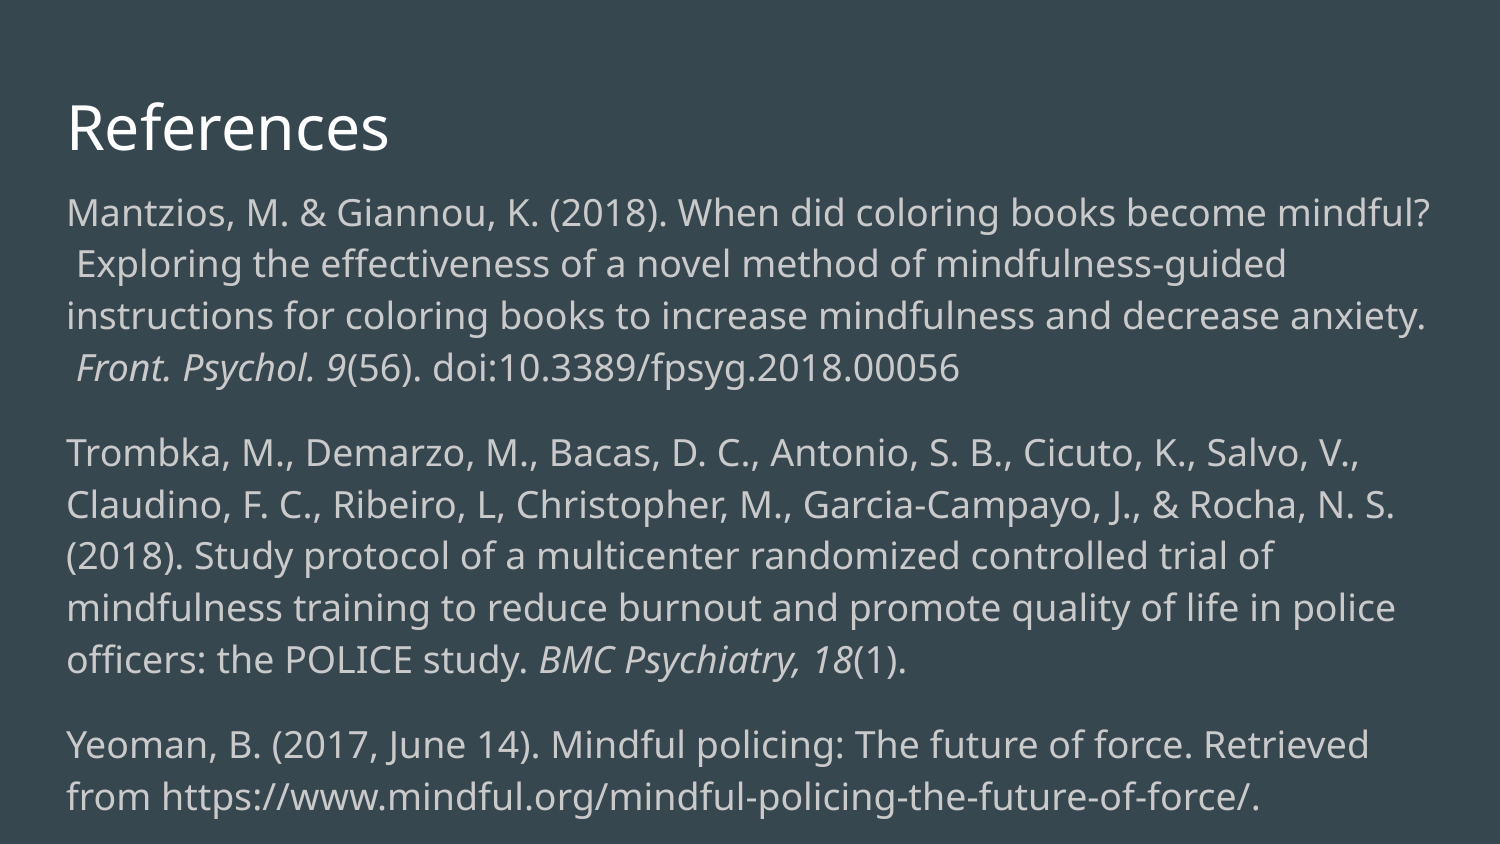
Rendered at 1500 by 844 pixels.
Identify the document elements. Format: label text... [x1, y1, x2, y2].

list Mantzios, M. & Giannou, K. (2018). When did coloring books become mindful? Exploring the effectiveness of a novel method of mindfulness-guided instructions for coloring books to increase mindfulness and decrease anxiety. Front. Psychol. 9(56). doi:10.3389/fpsyg.2018.00056 Trombka, M., Demarzo, M., Bacas, D. C., Antonio, S. B., Cicuto, K., Salvo, V., Claudino, F. C., Ribeiro, L, Christopher, M., Garcia-Campayo, J., & Rocha, N. S. (2018). Study protocol of a multicenter randomized controlled trial of mindfulness training to reduce burnout and promote quality of life in police officers: the POLICE study. BMC Psychiatry, 18(1). Yeoman, B. (2017, June 14). Mindful policing: The future of force. Retrieved from https://www.mindful.org/mindful-policing-the-future-of-force/. [51, 166, 1449, 801]
title References [51, 72, 1449, 166]
